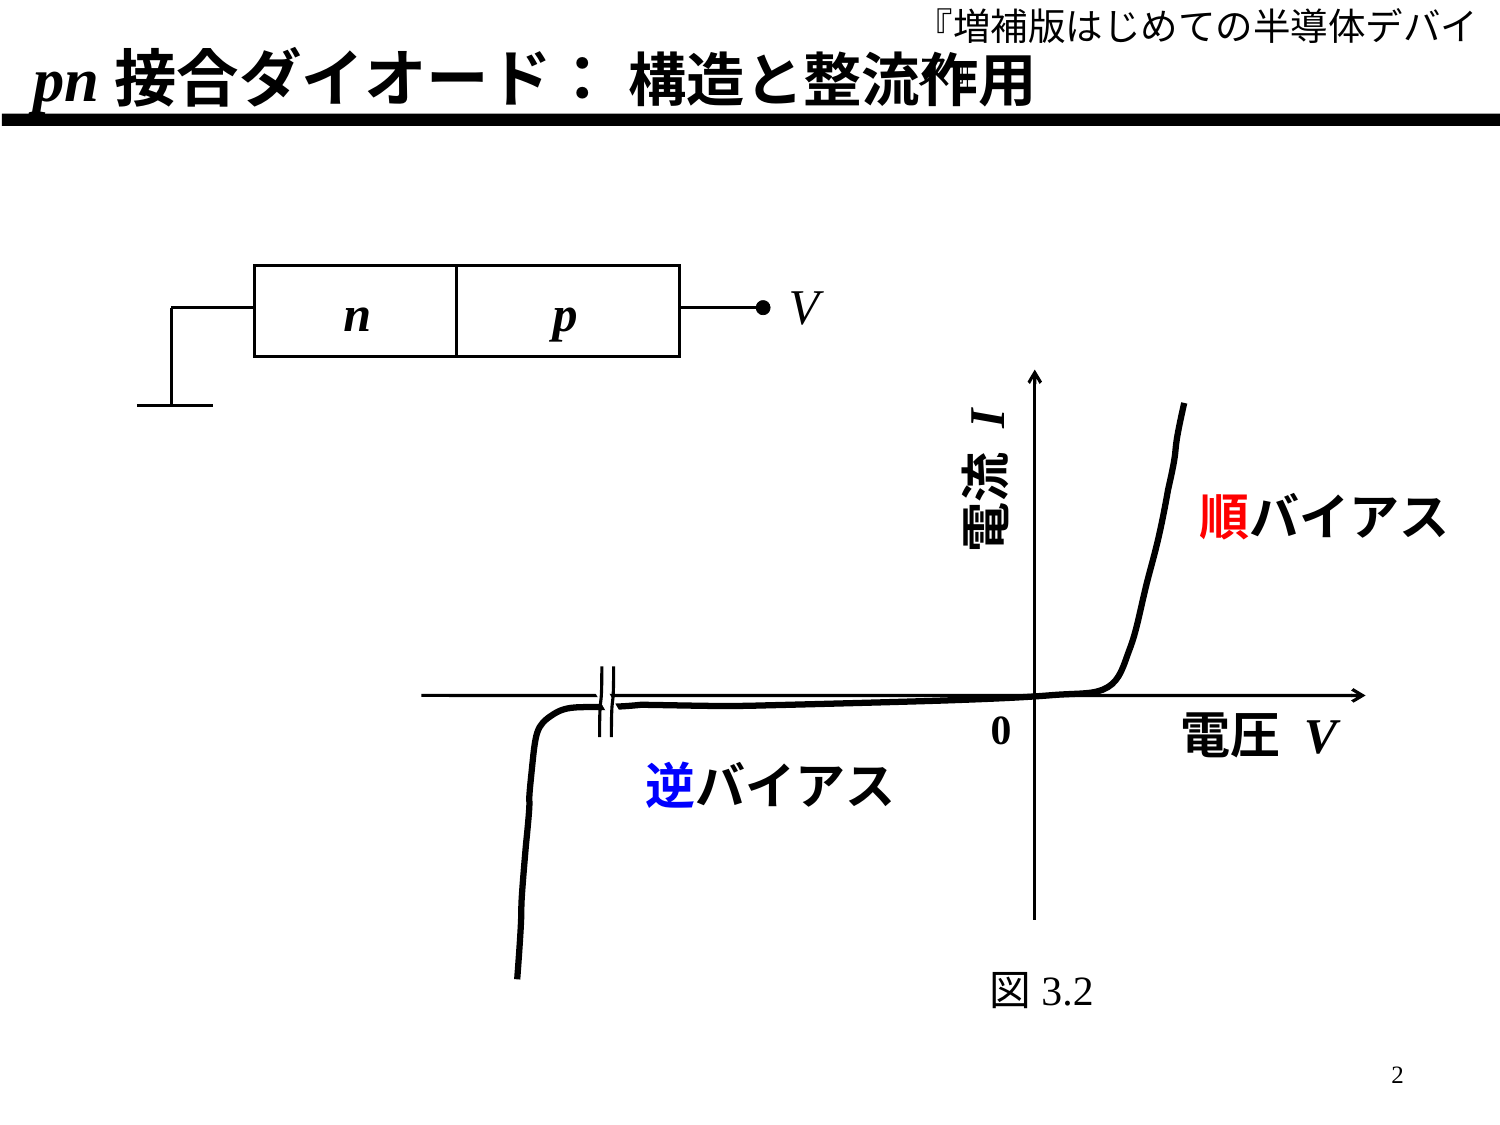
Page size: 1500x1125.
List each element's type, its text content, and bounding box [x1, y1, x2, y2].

title pn接合ダイオード： 構造と整流作用 [18, 4, 1294, 149]
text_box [421, 369, 1486, 980]
text_box 図3.2 [975, 988, 1109, 1021]
text_box 『増補版はじめての半導体デバイス』 [900, 0, 1500, 101]
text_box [135, 243, 835, 451]
